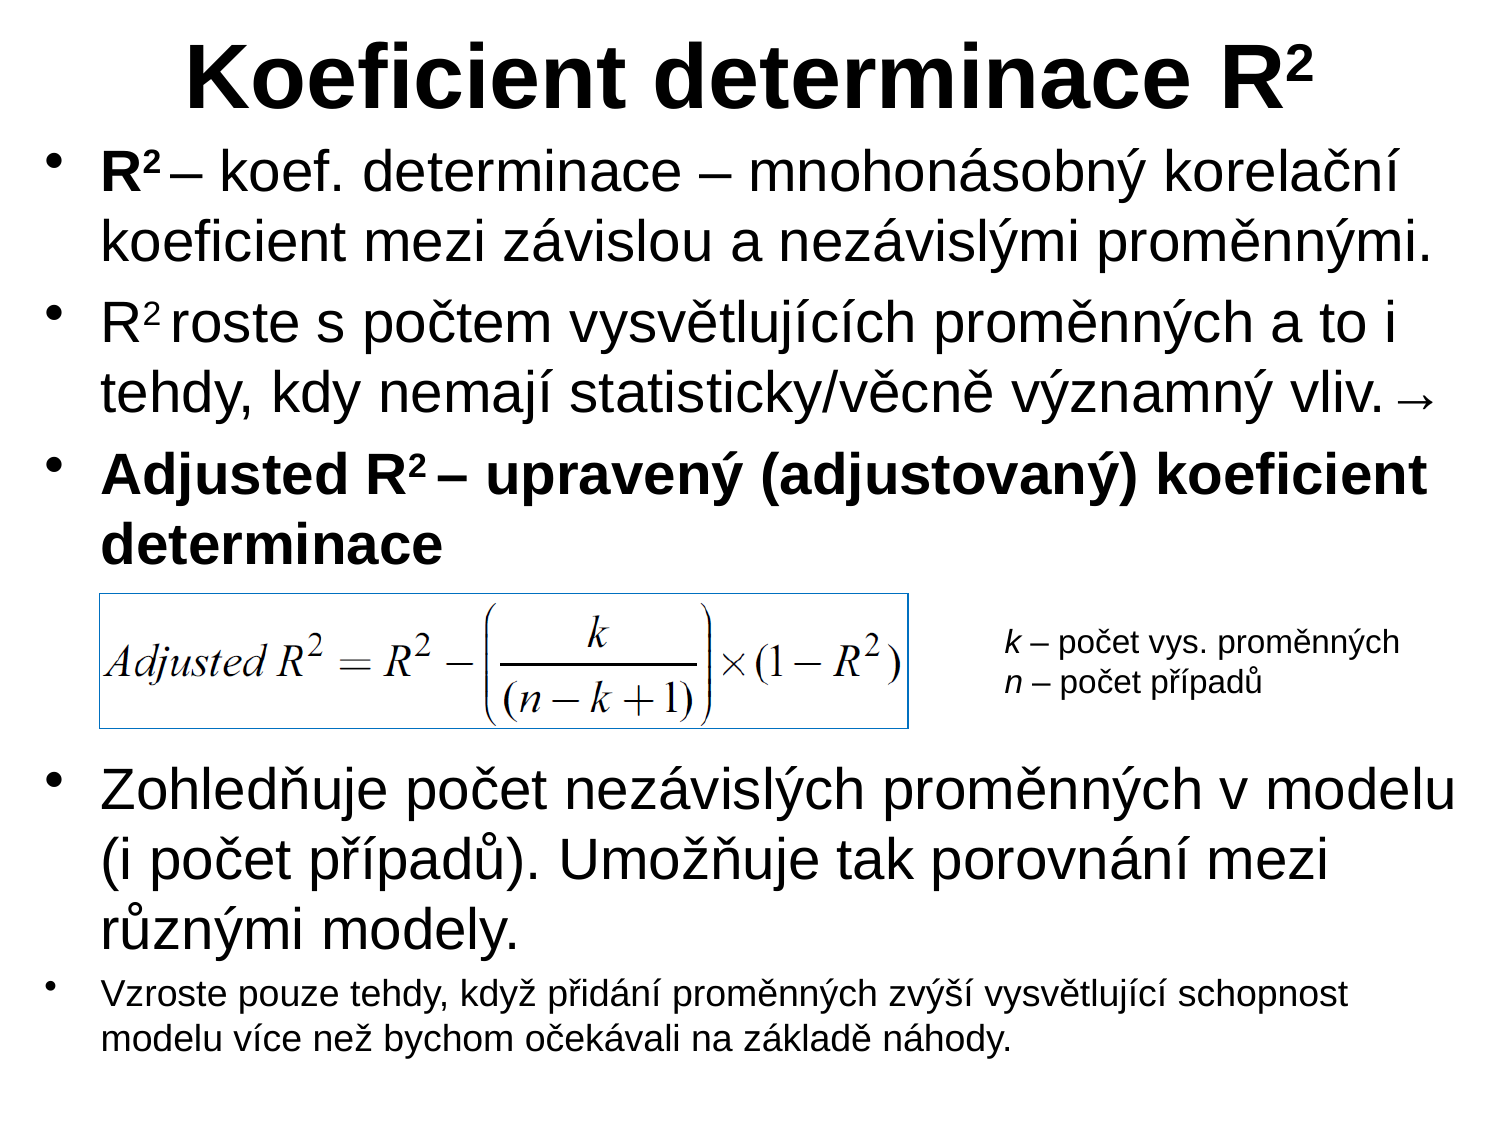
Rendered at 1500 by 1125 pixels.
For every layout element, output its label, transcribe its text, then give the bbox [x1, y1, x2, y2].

list R2 – koef. determinace – mnohonásobný korelační koeficient mezi závislou a nezávislými proměnnými. R2 roste s počtem vysvětlujících proměnných a to i tehdy, kdy nemají statisticky/věcně významný vliv.→ Adjusted R2 – upravený (adjustovaný) koeficient determinace Zohledňuje počet nezávislých proměnných v modelu (i počet případů). Umožňuje tak porovnání mezi různými modely. Vzroste pouze tehdy, když přidání proměnných zvýší vysvětlující schopnost modelu více než bychom očekávali na základě náhody. [29, 125, 1483, 1094]
text_box k – počet vys. proměnných n – počet případů [989, 612, 1439, 708]
title Koeficient determinace R2 [75, 0, 1425, 125]
picture [100, 593, 908, 728]
